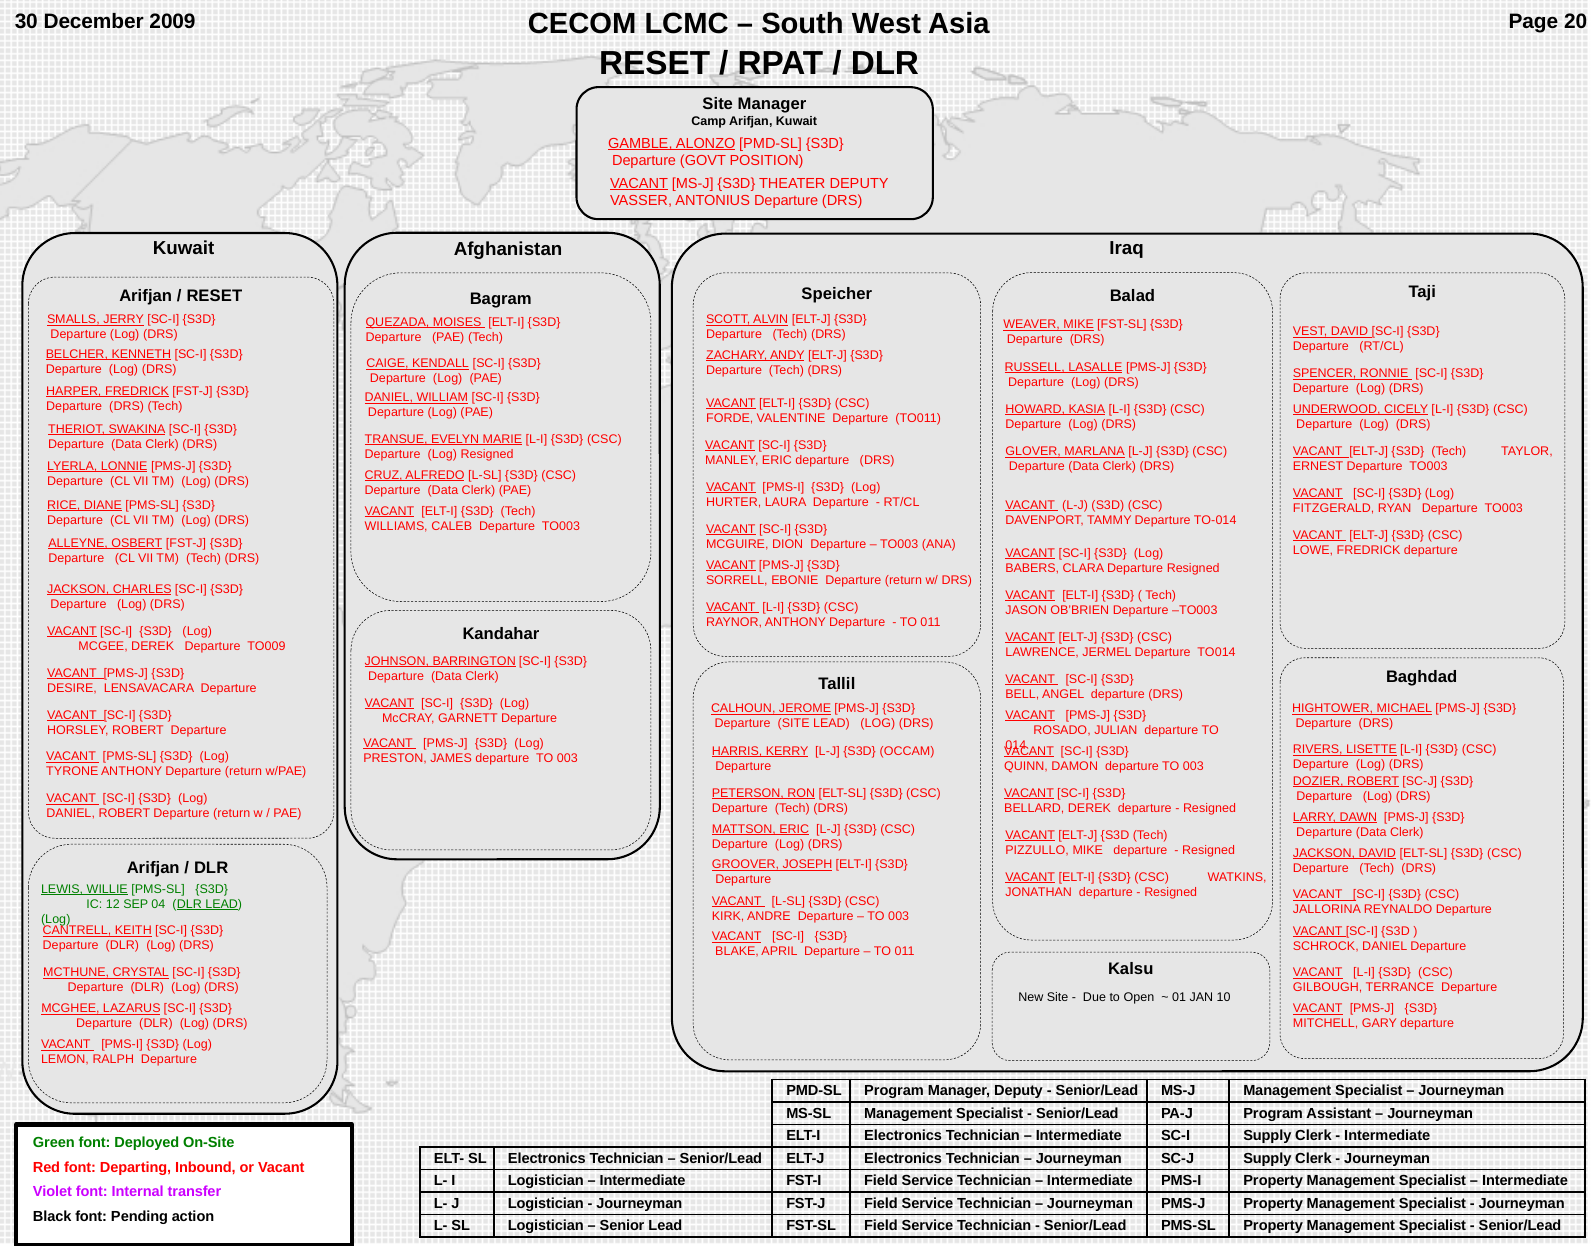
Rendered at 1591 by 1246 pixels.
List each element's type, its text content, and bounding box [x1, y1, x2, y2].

text_box VACANT [SC-I] {S3D} BLAKE, APRIL Departure – TO 011 [711, 928, 933, 959]
text_box VACANT [ELT-J] {S3D} (Tech) TAYLOR, ERNEST Departure TO003 [1292, 442, 1556, 474]
text_box VACANT [SC-I] {S3D} HORSLEY, ROBERT Departure [46, 706, 304, 738]
text_box RIVERS, LISETTE [L-I] {S3D} (CSC) Departure (Log) (DRS) [1292, 741, 1550, 772]
text_box VACANT [PMS-I] {S3D} (Log) HURTER, LAURA Departure - RT/CL [705, 478, 981, 510]
text_box SPENCER, RONNIE [SC-I] {S3D} Departure (Log) (DRS) [1292, 364, 1543, 396]
text_box GLOVER, MARLANA [L-J] {S3D} (CSC) Departure (Data Clerk) (DRS) [1004, 442, 1246, 474]
text_box JOHNSON, BARRINGTON [SC-I] {S3D} Departure (Data Clerk) [363, 652, 650, 684]
text_box VACANT [SC-I] {S3D} (Log) McCRAY, GARNETT Departure [363, 694, 601, 726]
text_box CALHOUN, JEROME [PMS-J] {S3D} Departure (SITE LEAD) (LOG) (DRS) [711, 700, 935, 731]
text_box SCOTT, ALVIN [ELT-J] {S3D} Departure (Tech) (DRS) [705, 310, 898, 342]
text_box MCTHUNE, CRYSTAL [SC-I] {S3D} Departure (DLR) (Log) (DRS) [42, 964, 250, 995]
text_box VACANT (L-J) (S3D) (CSC) DAVENPORT, TAMMY Departure TO-014 [1004, 496, 1261, 528]
text_box DANIEL, WILLIAM [SC-I] {S3D} Departure (Log) (PAE) [363, 388, 563, 420]
text_box ZACHARY, ANDY [ELT-J] {S3D} Departure (Tech) (DRS) [705, 346, 934, 378]
text_box VACANT [SC-I] {S3D} (Log) BABERS, CLARA Departure Resigned [1004, 544, 1245, 576]
text_box GROOVER, JOSEPH [ELT-I] {S3D} Departure [711, 856, 949, 887]
text_box VACANT [PMS-J] {S3D} ROSADO, JULIAN departure TO 014 [1004, 706, 1231, 742]
text_box GAMBLE, ALONZO [PMD-SL] {S3D} Departure (GOVT POSITION) [591, 125, 900, 177]
text_box VACANT [ELT-J] {S3D} (CSC) LOWE, FREDRICK departure [1292, 526, 1535, 558]
text_box LYERLA, LONNIE [PMS-J] {S3D} Departure (CL VII TM) (Log) (DRS) [46, 456, 275, 488]
text_box VACANT [MS-J] {S3D} THEATER DEPUTY VASSER, ANTONIUS Departure (DRS) [609, 173, 920, 209]
text_box VACANT [SC-I] {S3D} (Log) FITZGERALD, RYAN Departure TO003 [1292, 484, 1562, 516]
text_box VACANT [SC-I] {S3D ) SCHROCK, DANIEL Departure [1292, 922, 1532, 953]
text_box HARPER, FREDRICK [FST-J] {S3D} Departure (DRS) (Tech) [46, 382, 334, 413]
text_box CANTRELL, KEITH [SC-I] {S3D} Departure (DLR) (Log) (DRS) [42, 922, 230, 953]
text_box LEWIS, WILLIE [PMS-SL] {S3D} IC: 12 SEP 04 (DLR LEAD) (Log) [40, 880, 256, 926]
text_box ALLEYNE, OSBERT [FST-J] {S3D} Departure (CL VII TM) (Tech) (DRS) [48, 534, 274, 565]
text_box HOWARD, KASIA [L-I] {S3D} (CSC) Departure (Log) (DRS) [1004, 400, 1258, 432]
text_box QUEZADA, MOISES [ELT-I] {S3D} Departure (PAE) (Tech) [364, 313, 615, 345]
text_box VACANT [PMS-J] {S3D} (Log) PRESTON, JAMES departure TO 003 [357, 730, 634, 769]
text_box VACANT [PMS-SL] {S3D} (Log) TYRONE ANTHONY Departure (return w/PAE) [46, 748, 324, 779]
text_box JACKSON, DAVID [ELT-SL] {S3D} (CSC) Departure (Tech) (DRS) [1292, 844, 1556, 875]
text_box VACANT [ELT-I] {S3D} (CSC) WATKINS, JONATHAN departure - Resigned [1004, 868, 1269, 899]
text_box VACANT [SC-I] {S3D} MCGUIRE, DION Departure – TO003 (ANA) [705, 520, 963, 552]
text_box THERIOT, SWAKINA [SC-I] {S3D} Departure (Data Clerk) (DRS) [47, 420, 325, 452]
text_box UNDERWOOD, CICELY [L-I] {S3D} (CSC) Departure (Log) (DRS) [1292, 400, 1547, 453]
text_box MATTSON, ERIC [L-J] {S3D} (CSC) Departure (Log) (DRS) [711, 820, 938, 851]
text_box VACANT [SC-I] {S3D} MANLEY, ERIC departure (DRS) [705, 436, 963, 467]
text_box VACANT [PMS-J] {S3D} DESIRE, LENSAVACARA Departure [46, 664, 312, 696]
text_box VACANT [SC-I] {S3D} (Log) MCGEE, DEREK Departure TO009 [46, 622, 328, 654]
text_box CRUZ, ALFREDO [L-SL] {S3D} (CSC) Departure (Data Clerk) (PAE) [363, 466, 626, 498]
text_box VACANT [PMS-J] {S3D} MITCHELL, GARY departure [1292, 999, 1527, 1046]
text_box VACANT [SC-I] {S3D} BELL, ANGEL departure (DRS) [1004, 670, 1269, 702]
text_box LARRY, DAWN [PMS-J] {S3D} Departure (Data Clerk) [1292, 808, 1552, 839]
text_box CAIGE, KENDALL [SC-I] {S3D} Departure (Log) (PAE) [362, 353, 613, 388]
text_box VACANT [ELT-I] {S3D} (CSC) FORDE, VALENTINE Departure (TO011) [705, 394, 956, 426]
text_box VACANT [PMS-I] {S3D} (Log) LEMON, RALPH Departure [40, 1035, 328, 1067]
text_box VACANT [ELT-J] {S3D} (CSC) LAWRENCE, JERMEL Departure TO014 [1004, 628, 1259, 660]
text_box VACANT [L-I] {S3D} (CSC) GILBOUGH, TERRANCE Departure [1292, 964, 1550, 995]
text_box HIGHTOWER, MICHAEL [PMS-J] {S3D} Departure (DRS) [1292, 700, 1541, 731]
text_box TRANSUE, EVELYN MARIE [L-I] {S3D} (CSC) Departure (Log) Resigned [363, 430, 640, 462]
text_box VACANT [SC-I] {S3D} BELLARD, DEREK departure - Resigned [1003, 784, 1251, 815]
text_box VACANT [PMS-J] {S3D} SORRELL, EBONIE Departure (return w/ DRS) [705, 556, 987, 588]
text_box SMALLS, JERRY [SC-I] {S3D} Departure (Log) (DRS) [46, 310, 316, 342]
text_box BELCHER, KENNETH [SC-I] {S3D} Departure (Log) (DRS) [45, 345, 252, 376]
text_box VACANT [ELT-I] {S3D} ( Tech) JASON OB’BRIEN Departure –TO003 [1004, 586, 1275, 618]
text_box PETERSON, RON [ELT-SL] {S3D} (CSC) Departure (Tech) (DRS) [711, 784, 949, 815]
text_box VACANT [ELT-I] {S3D} (Tech) WILLIAMS, CALEB Departure TO003 [363, 502, 647, 534]
text_box VACANT [ELT-J] {S3D (Tech) PIZZULLO, MIKE departure - Resigned [1004, 826, 1247, 857]
text_box VACANT [SC-I] {S3D} QUINN, DAMON departure TO 003 [1003, 742, 1237, 784]
text_box VACANT [SC-I] {S3D} (CSC) JALLORINA REYNALDO Departure [1292, 886, 1559, 917]
text_box WEAVER, MIKE [FST-SL] {S3D} Departure (DRS) [1002, 315, 1260, 347]
text_box VACANT [L-SL] {S3D} (CSC) KIRK, ANDRE Departure – TO 003 [711, 892, 938, 923]
text_box JACKSON, CHARLES [SC-I] {S3D} Departure (Log) (DRS) [46, 580, 337, 612]
text_box New Site - Due to Open ~ 01 JAN 10 [1003, 981, 1311, 1012]
text_box MCGHEE, LAZARUS [SC-I] {S3D} Departure (DLR) (Log) (DRS) [40, 999, 318, 1031]
text_box HARRIS, KERRY [L-J] {S3D} (OCCAM) Departure [711, 742, 954, 774]
text_box RICE, DIANE [PMS-SL] {S3D} Departure (CL VII TM) (Log) (DRS) [46, 496, 258, 528]
text_box VACANT [SC-I] {S3D} (Log) DANIEL, ROBERT Departure (return w / PAE) [46, 790, 328, 821]
text_box VEST, DAVID [SC-I] {S3D} Departure (RT/CL) [1292, 322, 1508, 354]
text_box DOZIER, ROBERT [SC-J] {S3D} Departure (Log) (DRS) [1292, 772, 1517, 803]
text_box RUSSELL, LASALLE [PMS-J] {S3D} Departure (Log) (DRS) [1004, 358, 1264, 389]
picture [0, 0, 1591, 1245]
text_box VACANT [L-I] {S3D} (CSC) RAYNOR, ANTHONY Departure - TO 011 [705, 598, 957, 630]
